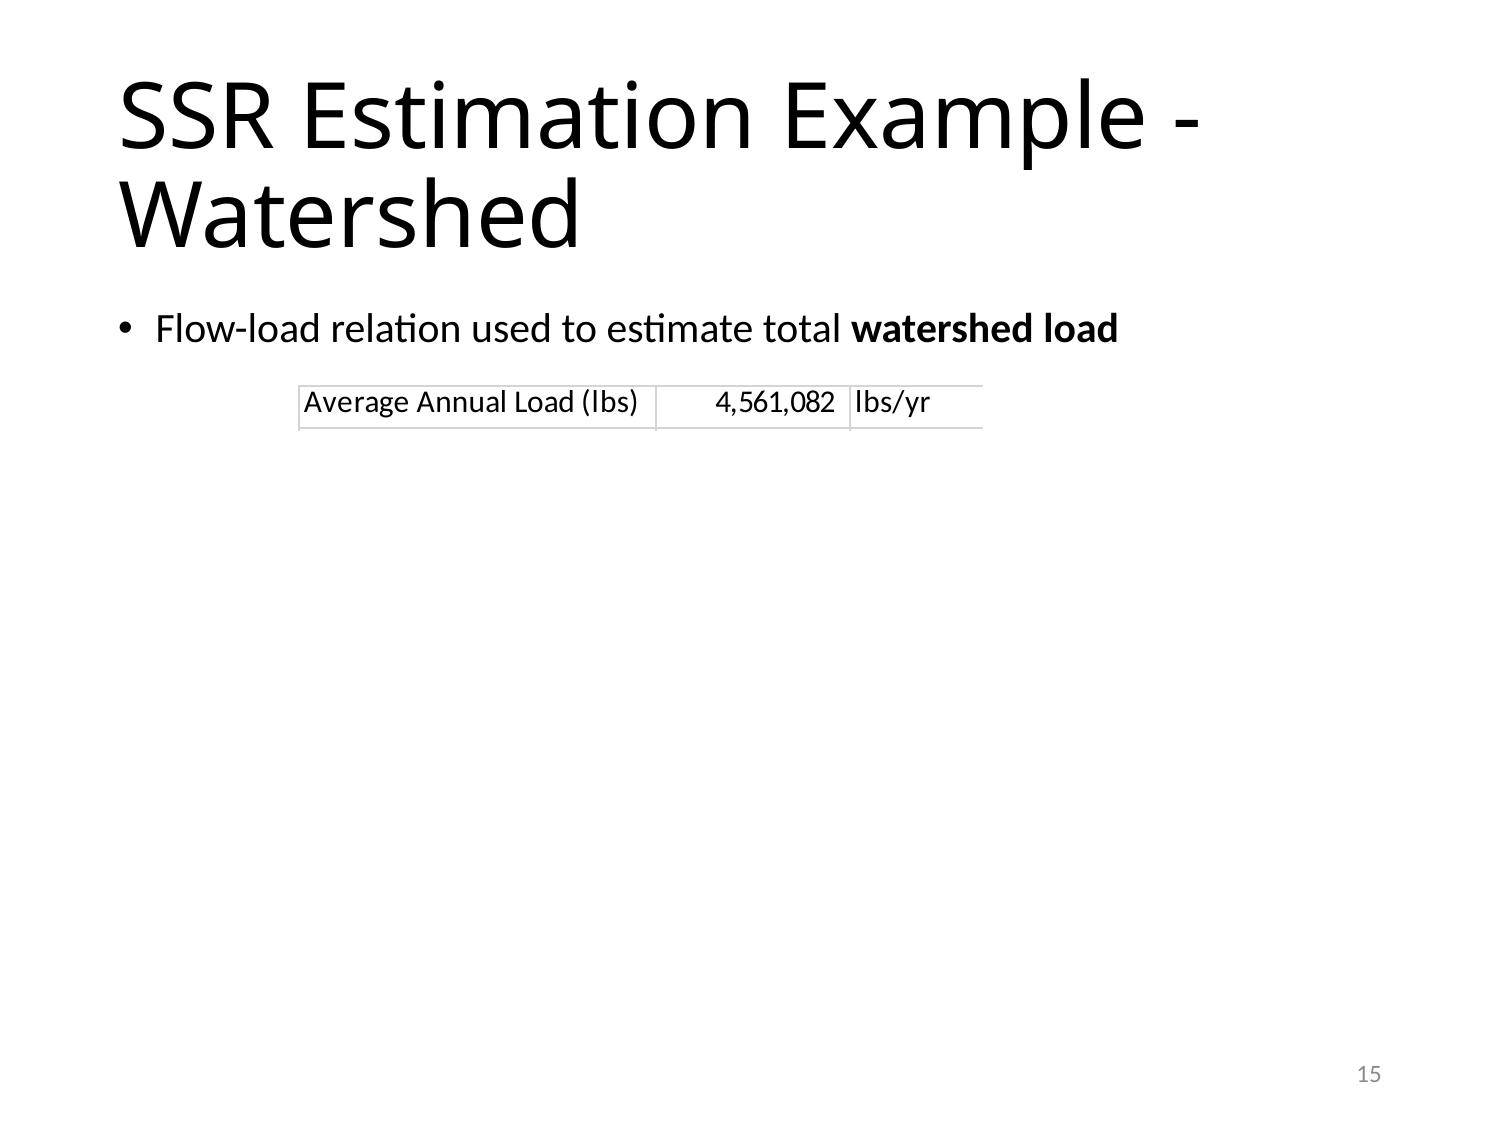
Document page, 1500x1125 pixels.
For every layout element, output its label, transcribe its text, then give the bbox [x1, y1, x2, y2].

title SSR Estimation Example - Watershed [103, 59, 1397, 278]
slide_number 15 [1059, 1042, 1397, 1103]
picture [297, 384, 985, 431]
list Flow-load relation used to estimate total watershed load [103, 299, 1397, 1014]
